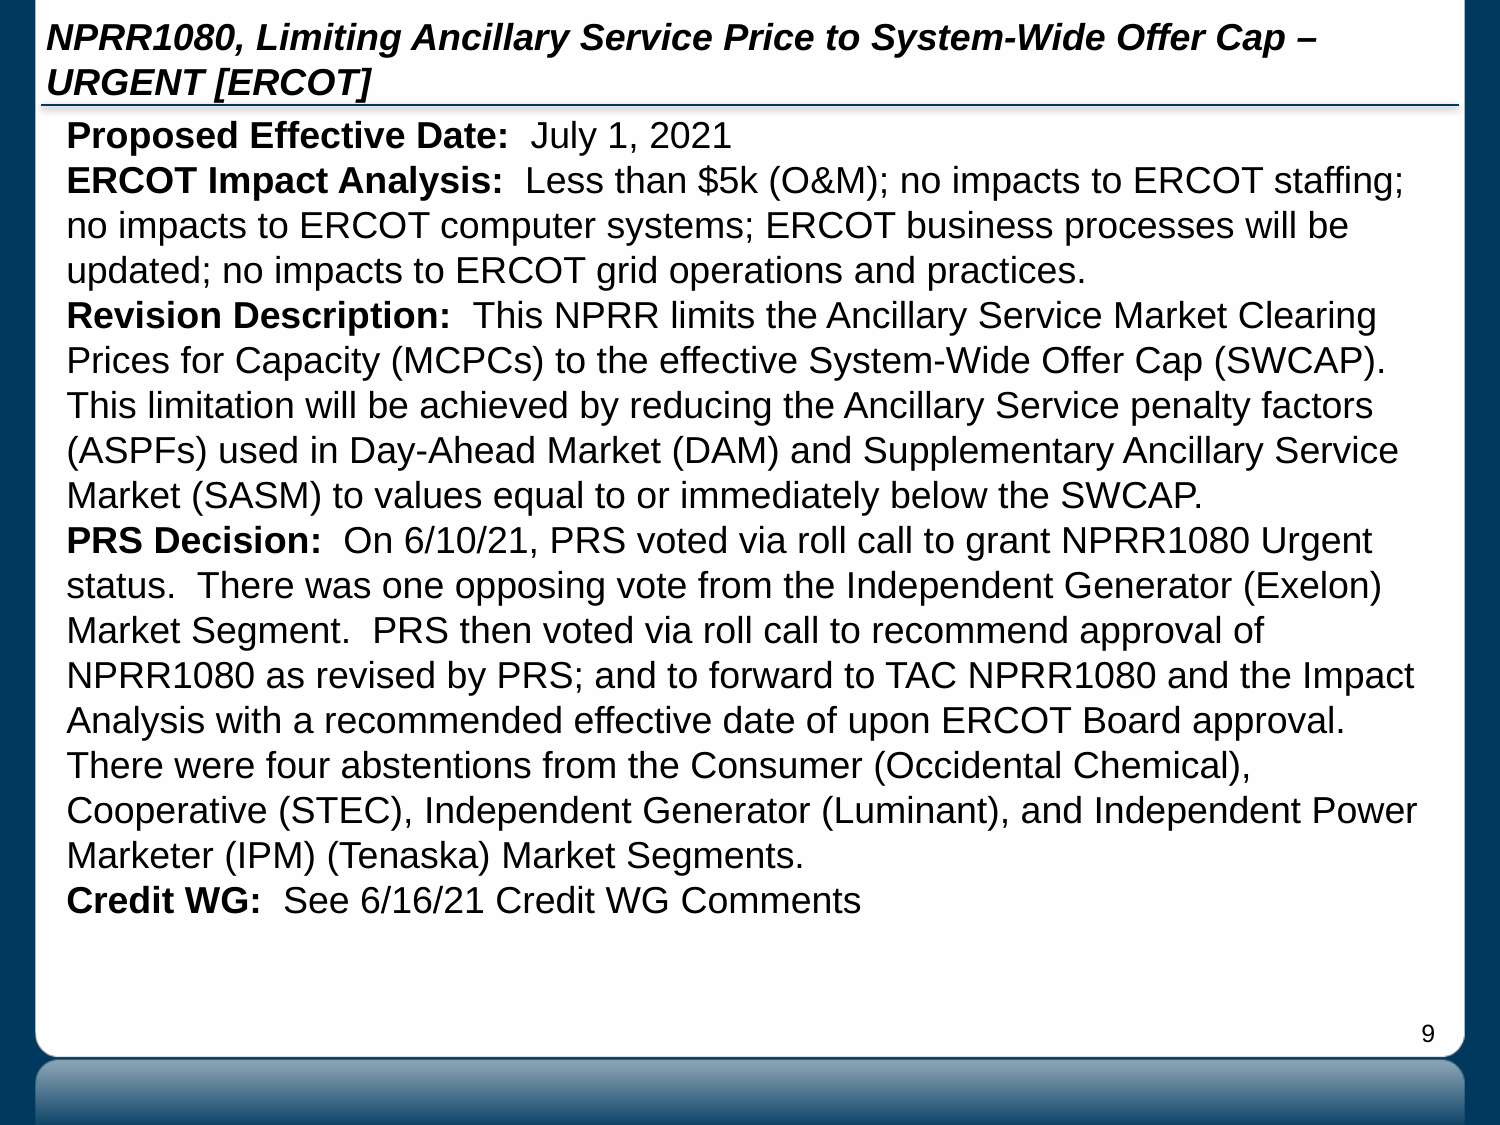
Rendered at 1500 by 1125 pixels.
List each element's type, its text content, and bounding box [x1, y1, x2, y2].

text_box Proposed Effective Date: July 1, 2021 ERCOT Impact Analysis: Less than $5k (O&M); no impacts to ERCOT staffing; no impacts to ERCOT computer systems; ERCOT business processes will be updated; no impacts to ERCOT grid operations and practices. Revision Description: This NPRR limits the Ancillary Service Market Clearing Prices for Capacity (MCPCs) to the effective System-Wide Offer Cap (SWCAP). This limitation will be achieved by reducing the Ancillary Service penalty factors (ASPFs) used in Day-Ahead Market (DAM) and Supplementary Ancillary Service Market (SASM) to values equal to or immediately below the SWCAP. PRS Decision: On 6/10/21, PRS voted via roll call to grant NPRR1080 Urgent status. There was one opposing vote from the Independent Generator (Exelon) Market Segment. PRS then voted via roll call to recommend approval of NPRR1080 as revised by PRS; and to forward to TAC NPRR1080 and the Impact Analysis with a recommended effective date of upon ERCOT Board approval. There were four abstentions from the Consumer (Occidental Chemical), Cooperative (STEC), Independent Generator (Luminant), and Independent Power Marketer (IPM) (Tenaska) Market Segments. Credit WG: See 6/16/21 Credit WG Comments [51, 103, 1444, 929]
title NPRR1080, Limiting Ancillary Service Price to System-Wide Offer Cap – URGENT [ERCOT] [31, 20, 1464, 97]
picture [35, 0, 1465, 1125]
